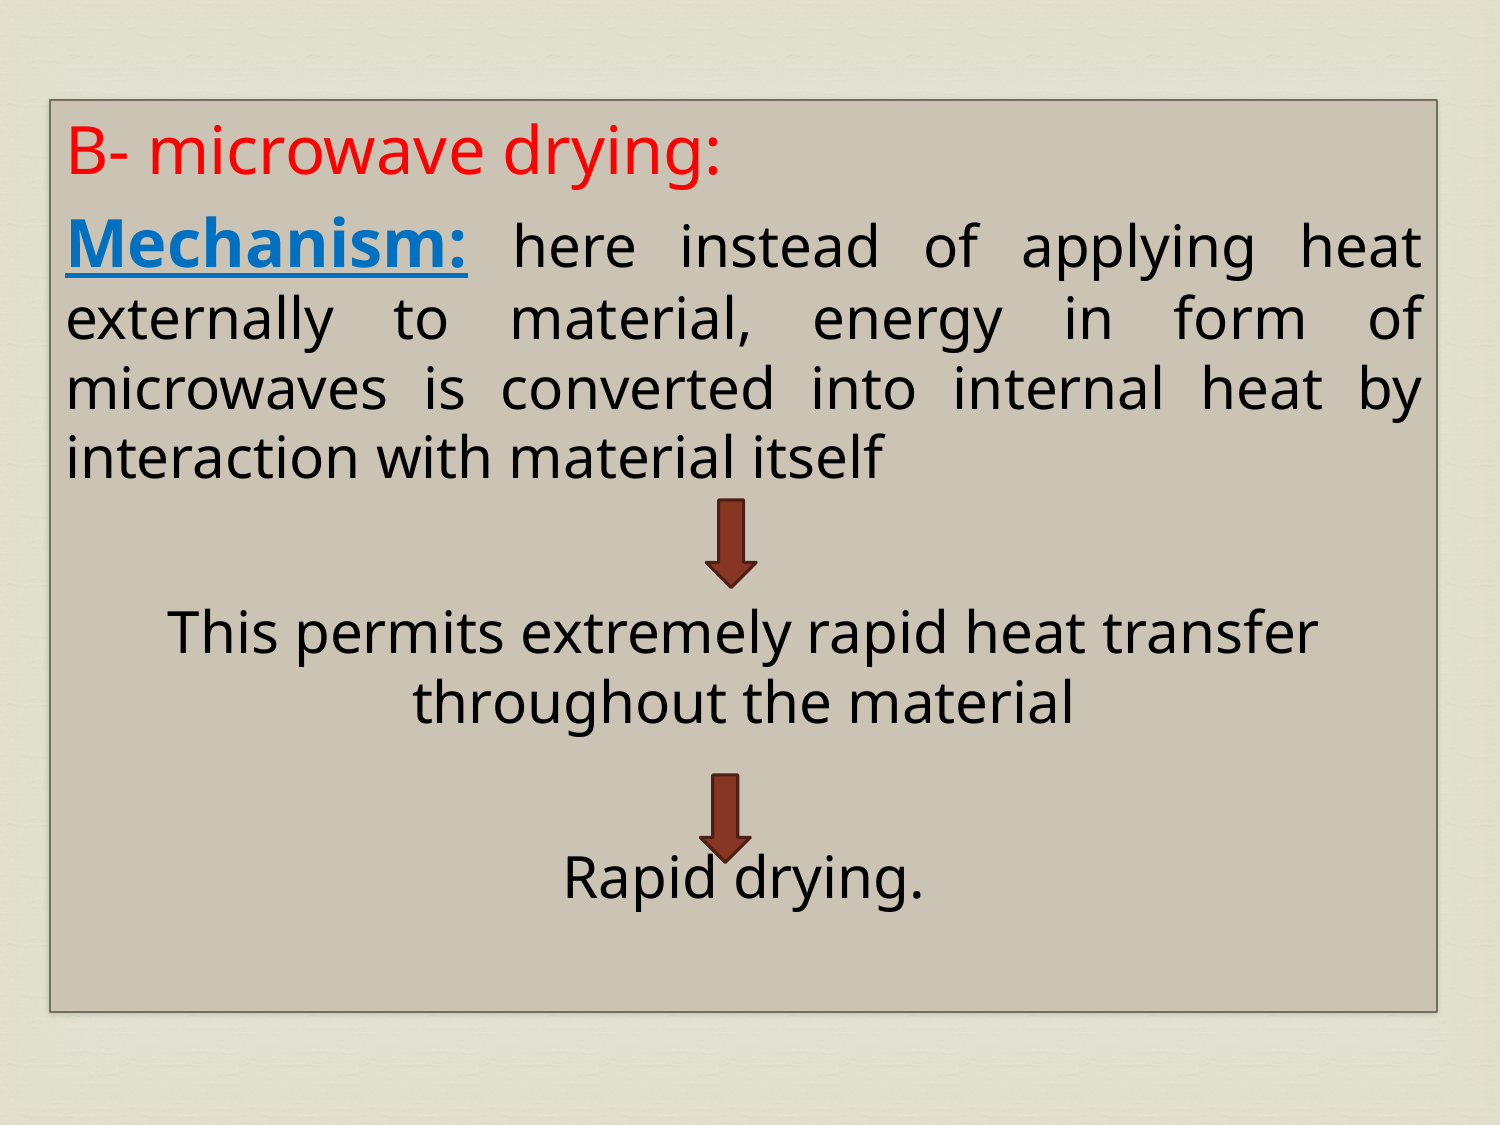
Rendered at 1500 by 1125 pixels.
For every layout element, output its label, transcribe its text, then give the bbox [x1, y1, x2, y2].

text_box [698, 773, 752, 864]
list B- microwave drying: Mechanism: here instead of applying heat externally to material, energy in form of microwaves is converted into internal heat by interaction with material itself This permits extremely rapid heat transfer throughout the material Rapid drying. [49, 99, 1438, 1013]
text_box [704, 498, 758, 589]
